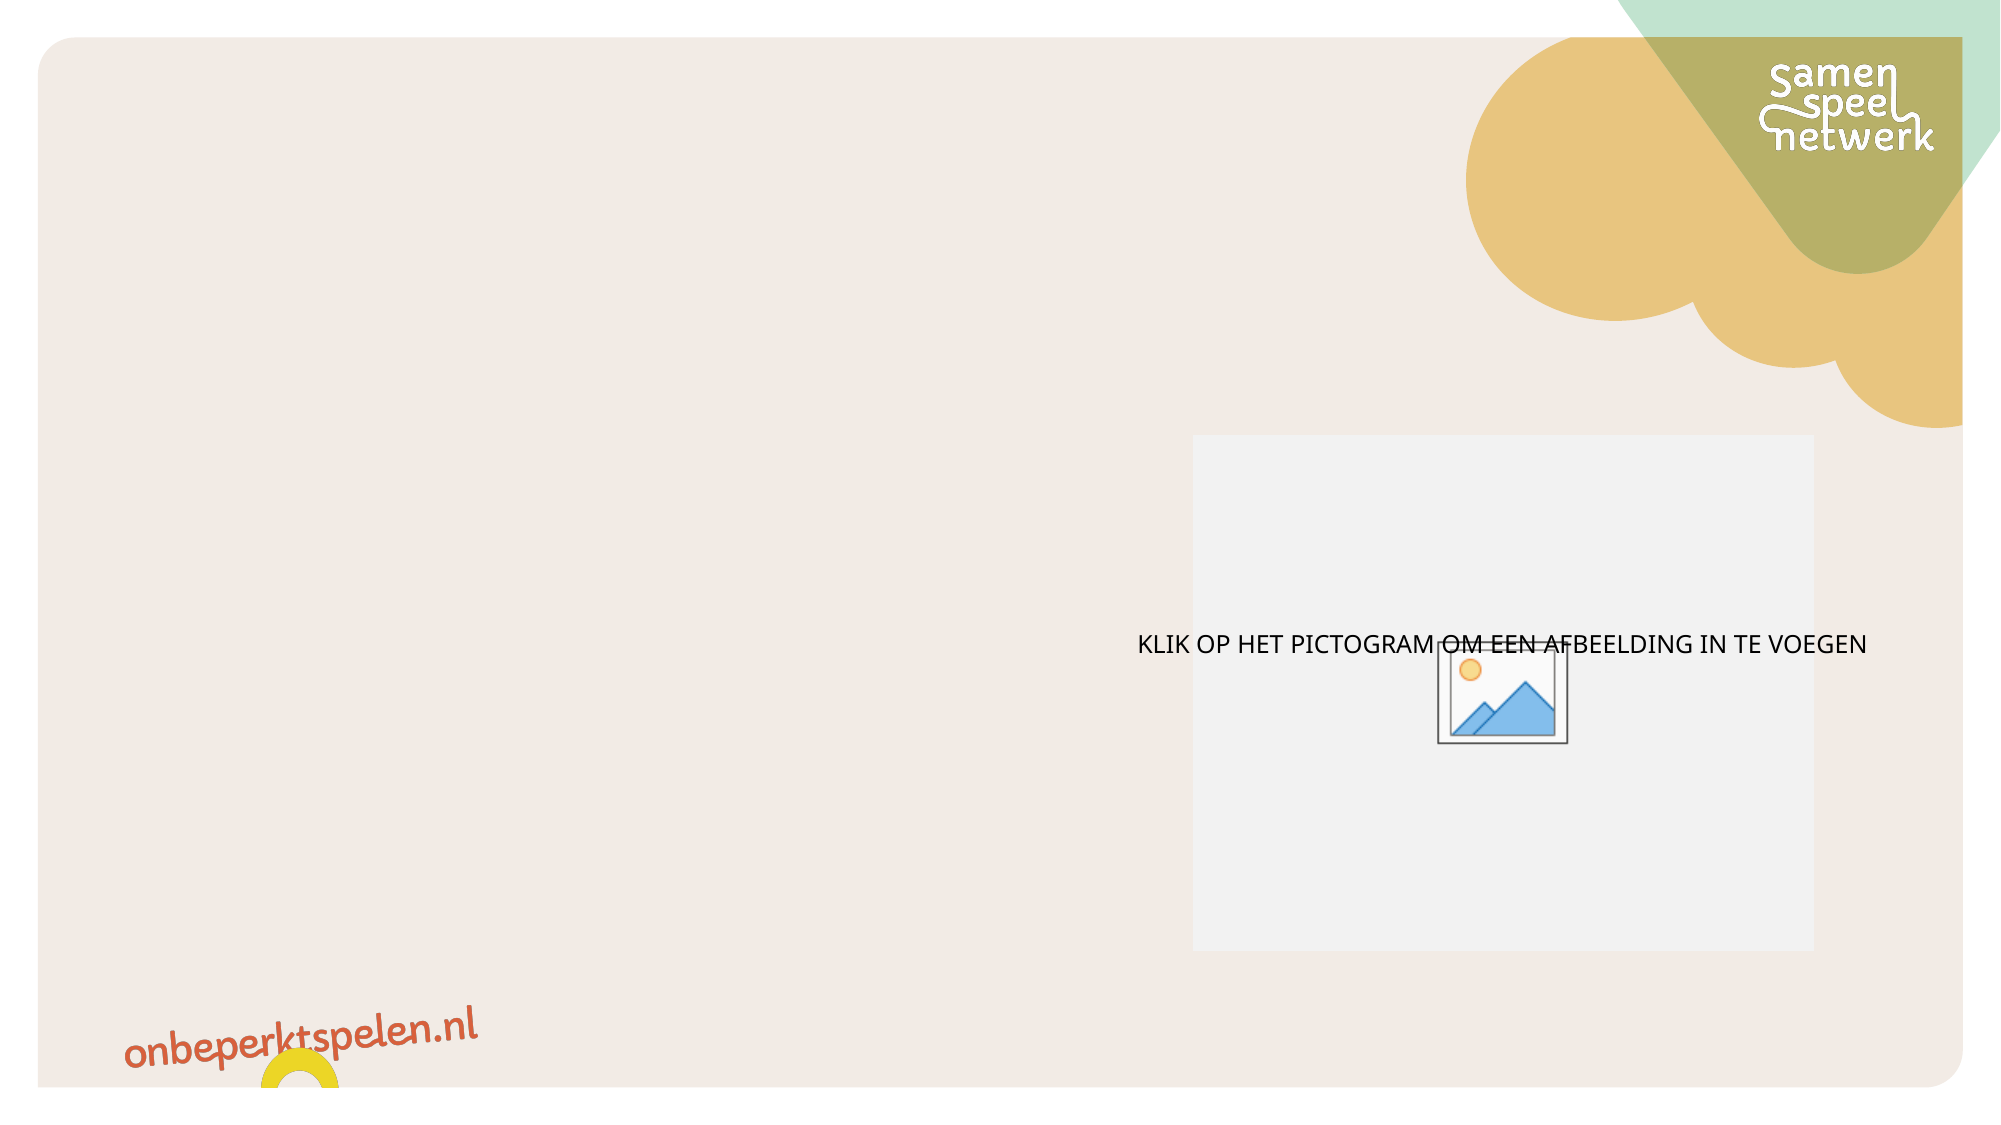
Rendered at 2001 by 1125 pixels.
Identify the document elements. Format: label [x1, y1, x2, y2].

picture [125, 1005, 478, 1088]
picture [1192, 434, 1814, 952]
picture [1759, 64, 1934, 151]
